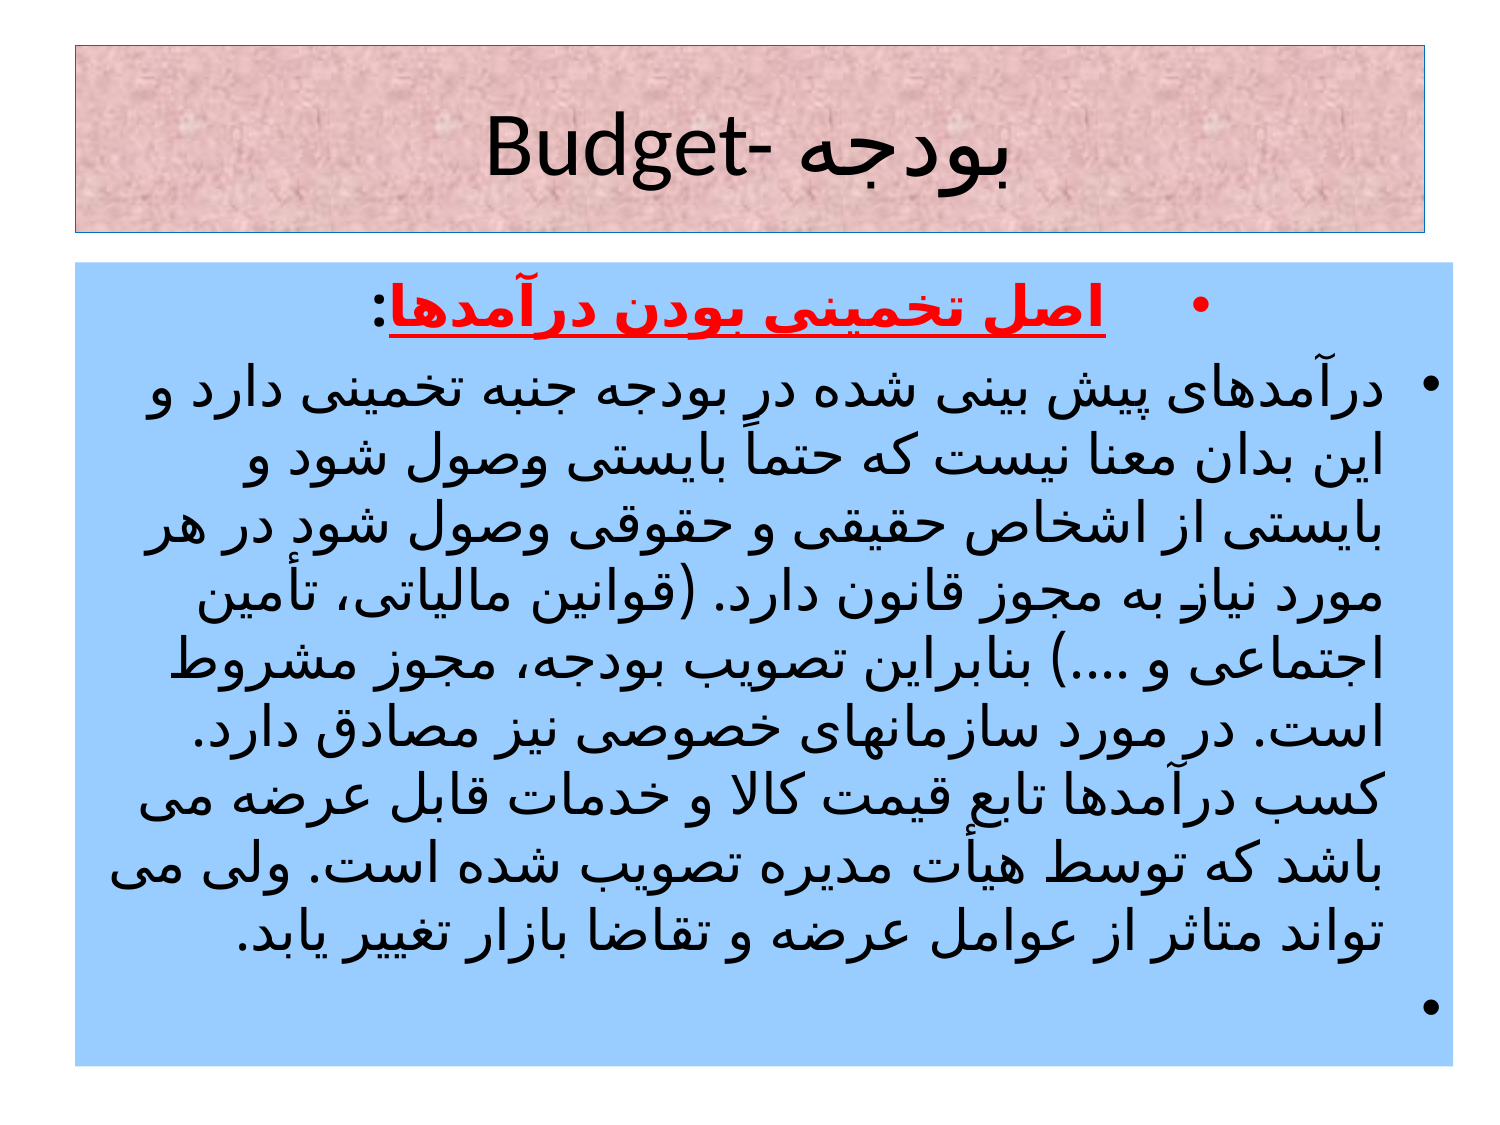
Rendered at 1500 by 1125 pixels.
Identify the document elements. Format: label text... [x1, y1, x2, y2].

list اصل تخمینی بودن درآمدها: درآمدهای پیش بینی شده در بودجه جنبه تخمینی دارد و این بدان معنا نیست که حتماً بایستی وصول شود و بایستی از اشخاص حقیقی و حقوقی وصول شود در هر مورد نیاز به مجوز قانون دارد. (قوانین مالیاتی، تأمین اجتماعی و ....) بنابراین تصویب بودجه، مجوز مشروط است. در مورد سازمانهای خصوصی نیز مصادق دارد. کسب درآمدها تابع قیمت کالا و خدمات قابل عرضه می باشد که توسط هیأت مدیره تصویب شده است. ولی می تواند متاثر از عوامل عرضه و تقاضا بازار تغییر یابد. [75, 262, 1454, 1067]
title Budget- بودجه [75, 45, 1425, 233]
